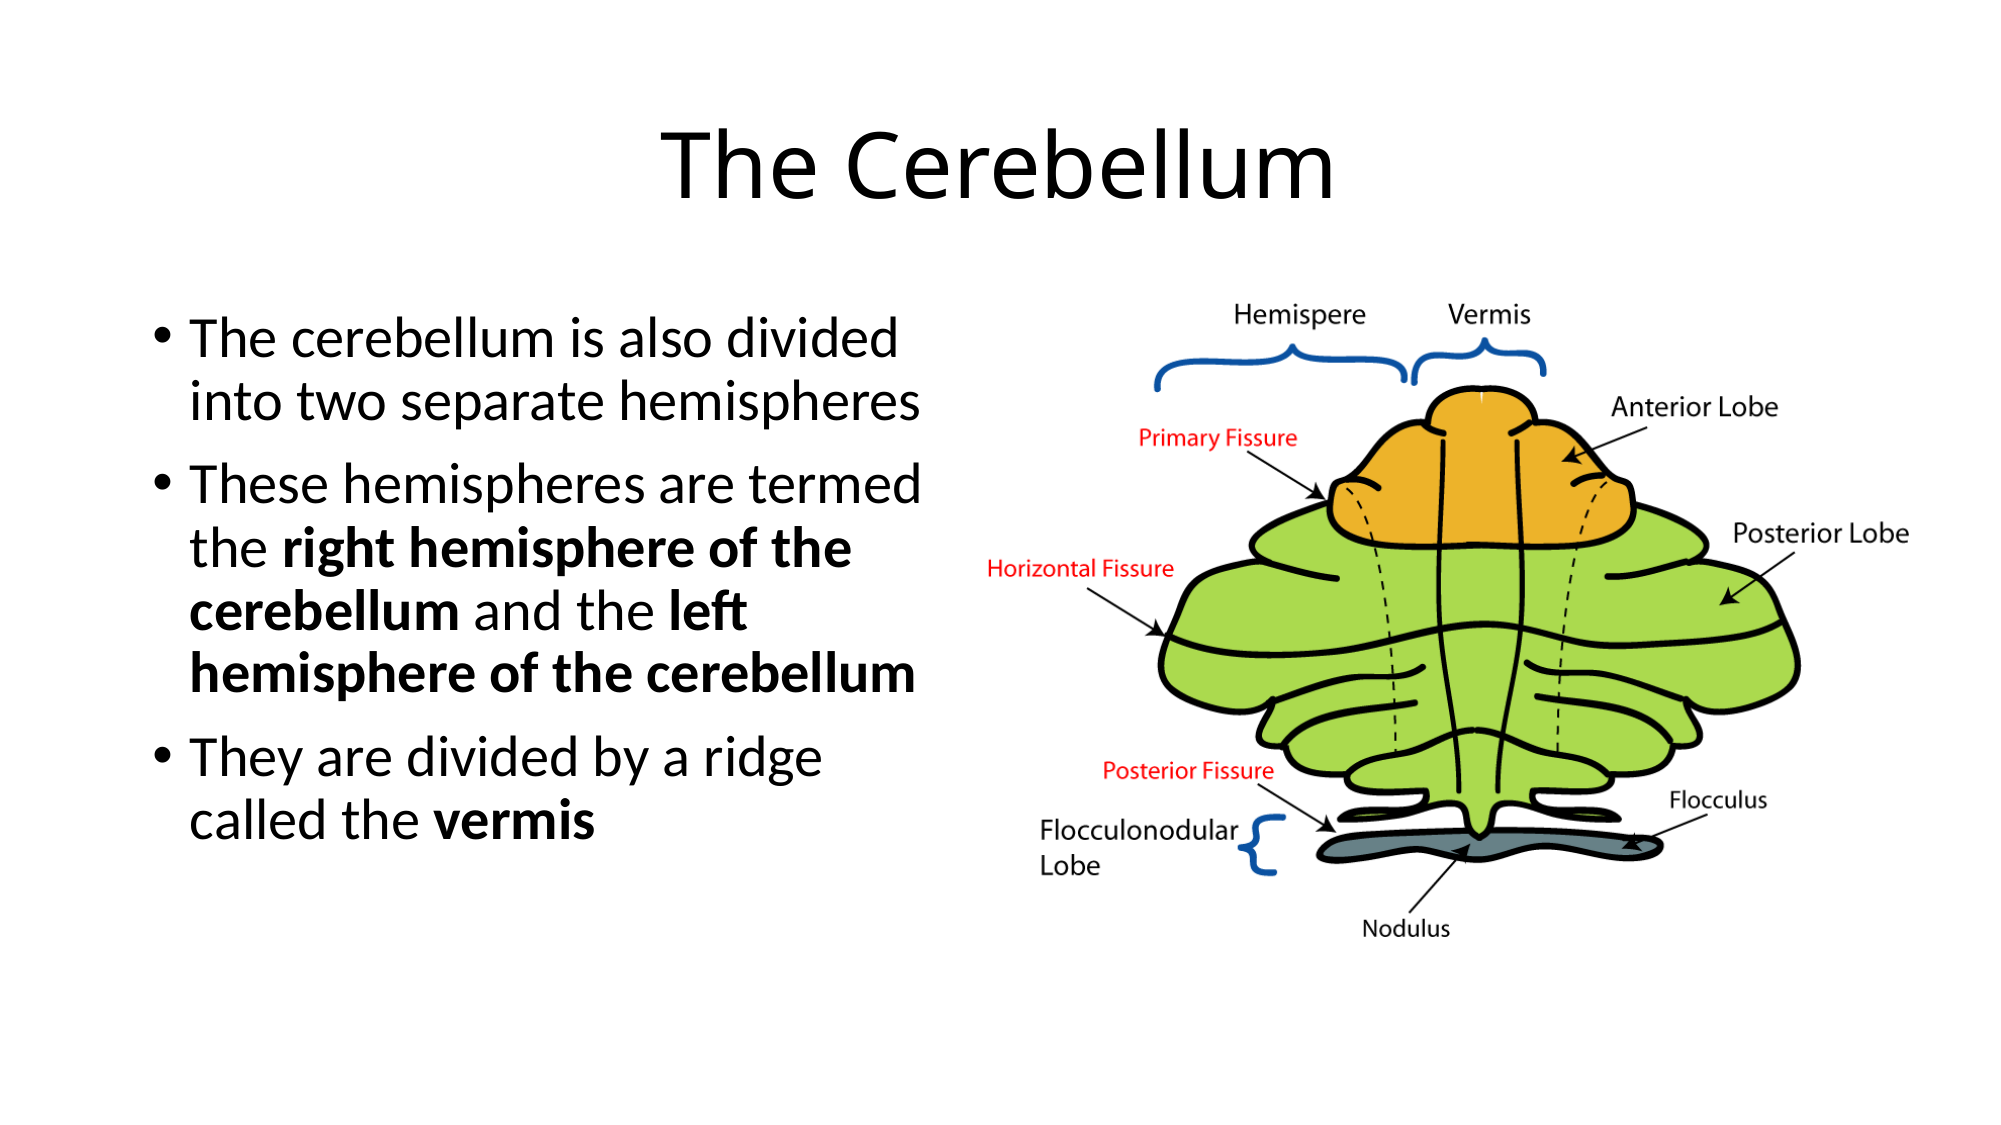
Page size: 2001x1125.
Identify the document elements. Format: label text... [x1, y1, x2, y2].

list The cerebellum is also divided into two separate hemispheres These hemispheres are termed the right hemisphere of the cerebellum and the left hemisphere of the cerebellum They are divided by a ridge called the vermis [137, 299, 988, 1014]
picture [987, 299, 1911, 943]
title The Cerebellum [137, 59, 1863, 278]
